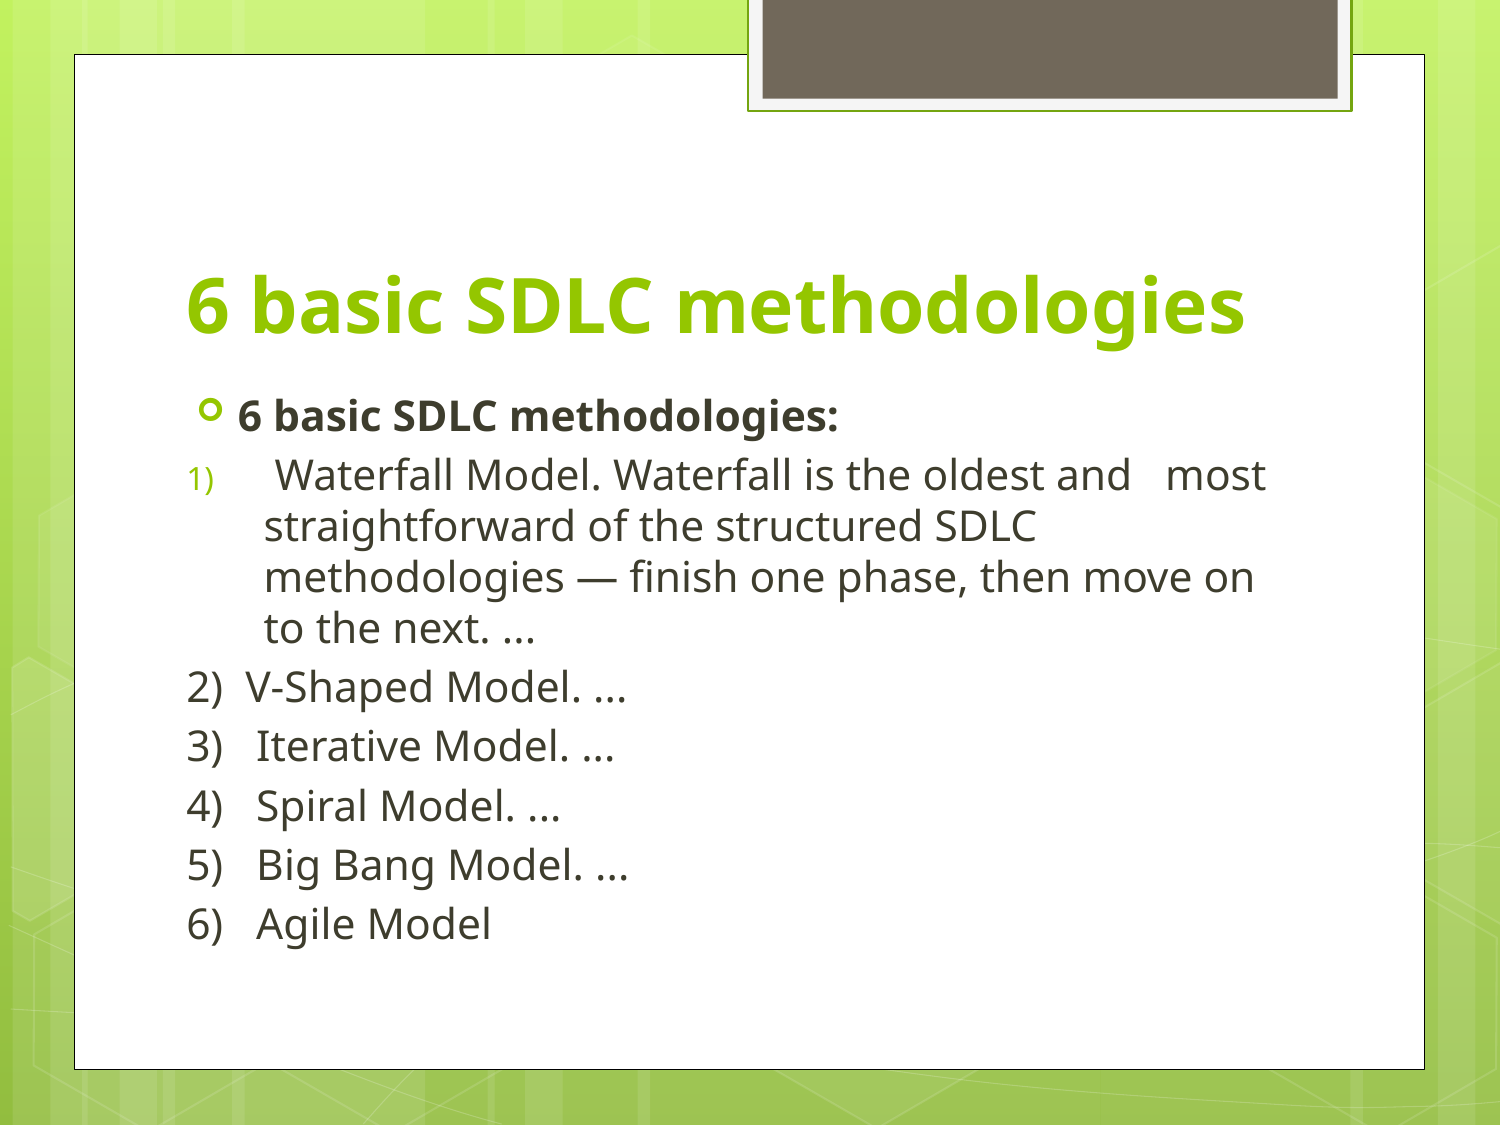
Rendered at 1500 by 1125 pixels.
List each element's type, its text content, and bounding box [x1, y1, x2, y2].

list 6 basic SDLC methodologies: Waterfall Model. Waterfall is the oldest and most straightforward of the structured SDLC methodologies — finish one phase, then move on to the next. ... 2) V-Shaped Model. ... 3) Iterative Model. ... 4) Spiral Model. ... 5) Big Bang Model. ... 6) Agile Model [171, 381, 1283, 957]
title 6 basic SDLC methodologies [171, 168, 1324, 357]
